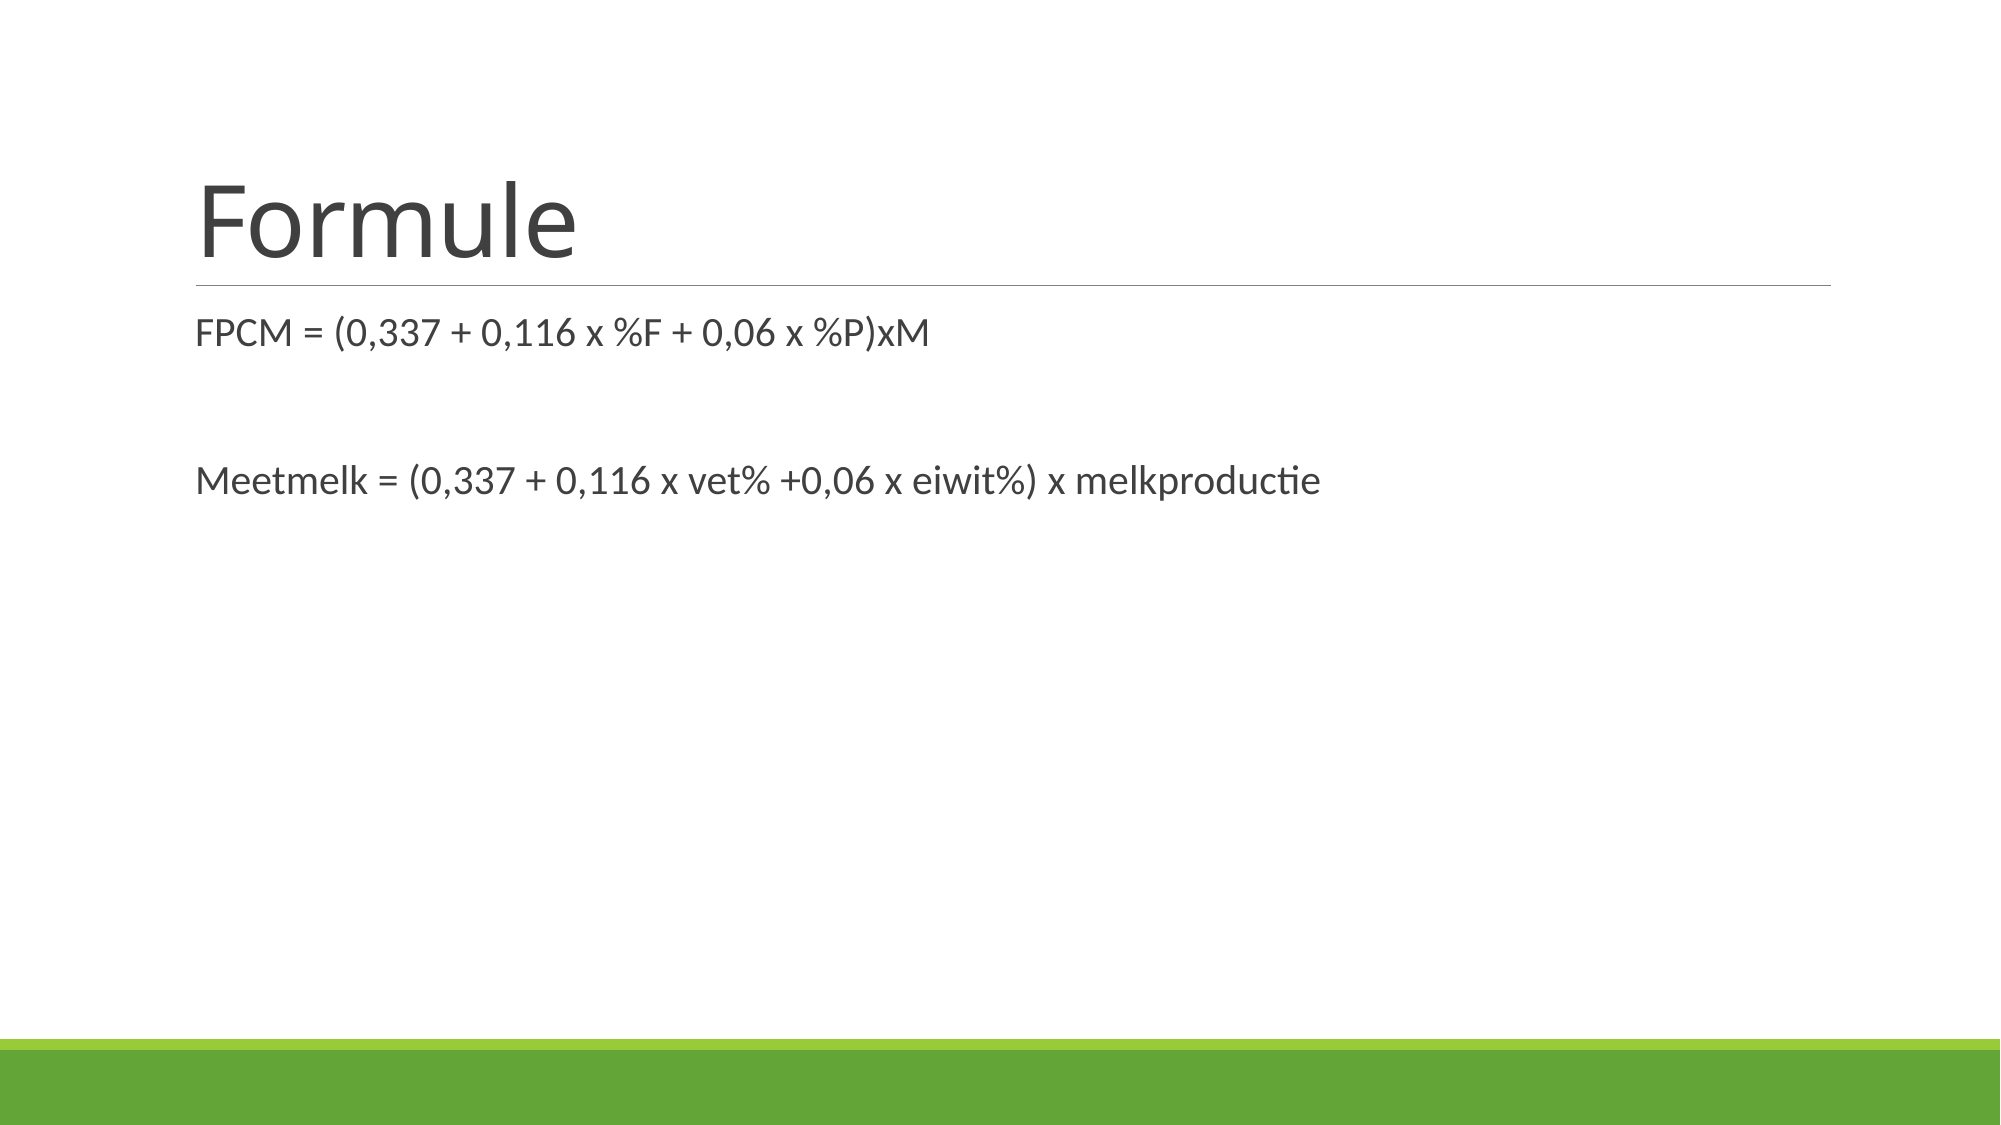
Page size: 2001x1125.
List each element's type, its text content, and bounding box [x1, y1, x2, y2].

list FPCM = (0,337 + 0,116 x %F + 0,06 x %P)xM Meetmelk = (0,337 + 0,116 x vet% +0,06 x eiwit%) x melkproductie [180, 302, 1830, 963]
title Formule [180, 47, 1830, 285]
